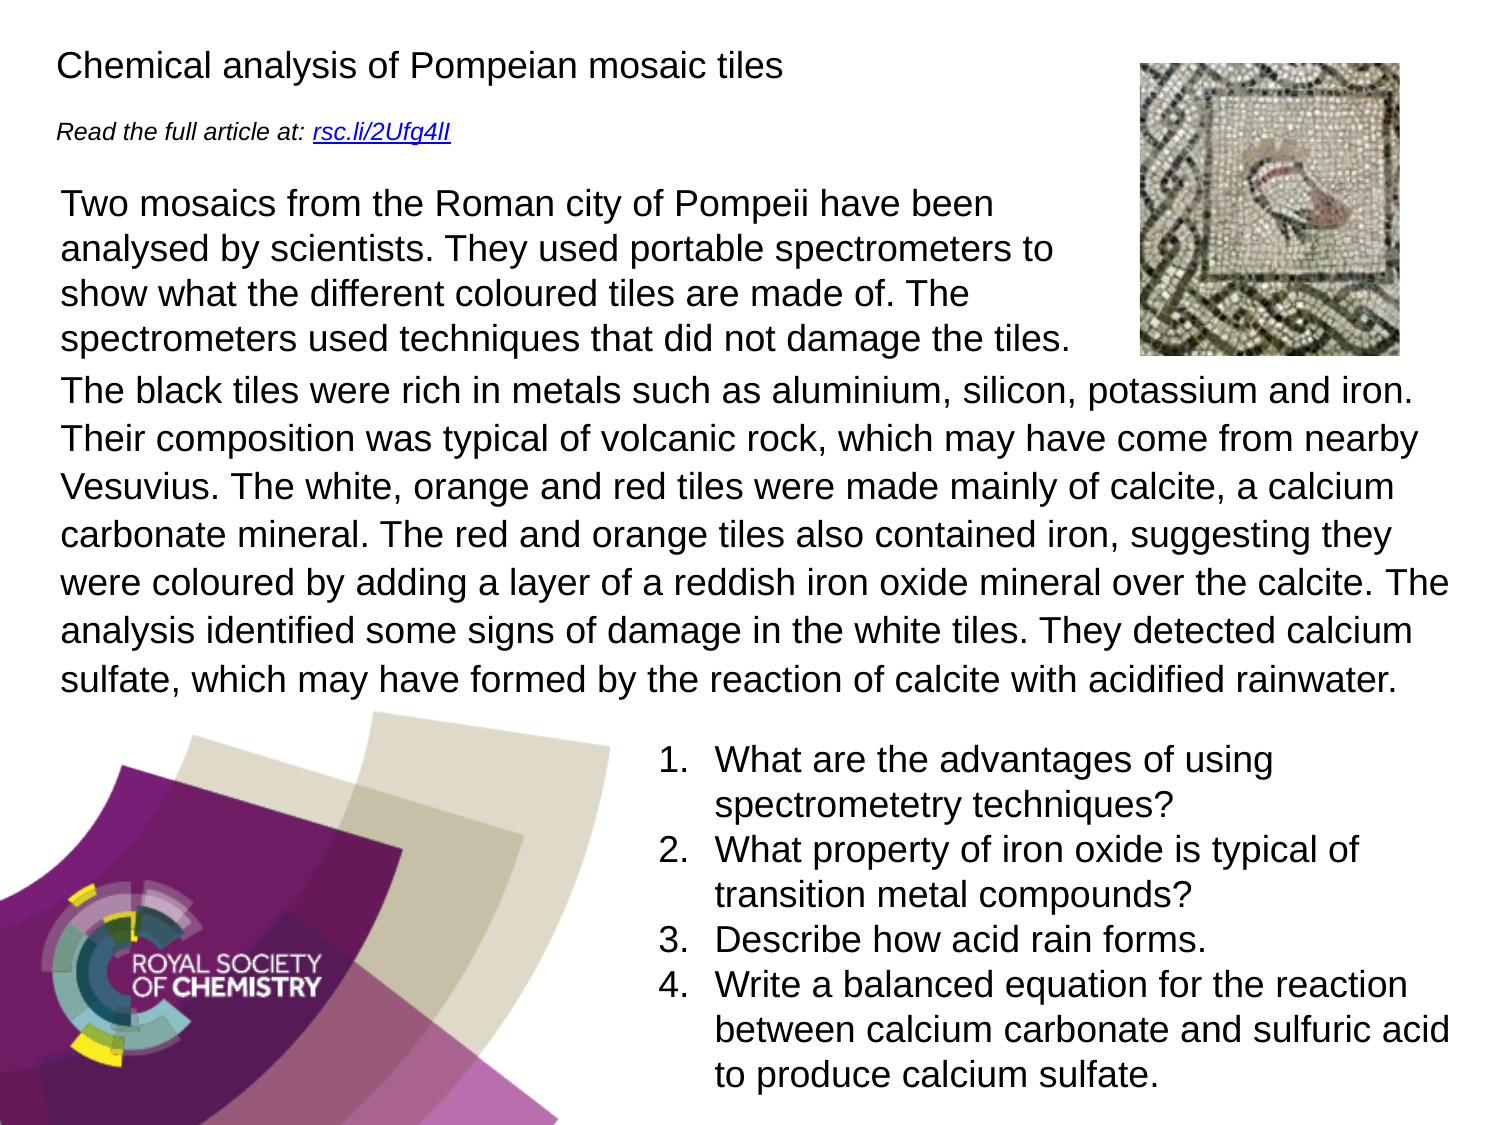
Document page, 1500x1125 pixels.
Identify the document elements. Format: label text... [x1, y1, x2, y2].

text_box Two mosaics from the Roman city of Pompeii have been analysed by scientists. They used portable spectrometers to show what the different coloured tiles are made of. The spectrometers used techniques that did not damage the tiles. [45, 171, 1093, 355]
text_box The black tiles were rich in metals such as aluminium, silicon, potassium and iron. Their composition was typical of volcanic rock, which may have come from nearby Vesuvius. The white, orange and red tiles were made mainly of calcite, a calcium carbonate mineral. The red and orange tiles also contained iron, suggesting they were coloured by adding a layer of a reddish iron oxide mineral over the calcite. The analysis identified some signs of damage in the white tiles. They detected calcium sulfate, which may have formed by the reaction of calcite with acidified rainwater. [45, 355, 1487, 708]
text_box Chemical analysis of Pompeian mosaic tiles Read the full article at: rsc.li/2Ufg4lI [41, 33, 809, 199]
text_box What are the advantages of using spectrometetry techniques? What property of iron oxide is typical of transition metal compounds? Describe how acid rain forms. Write a balanced equation for the reaction between calcium carbonate and sulfuric acid to produce calcium sulfate. [643, 727, 1483, 1103]
picture [0, 3, 1500, 1125]
